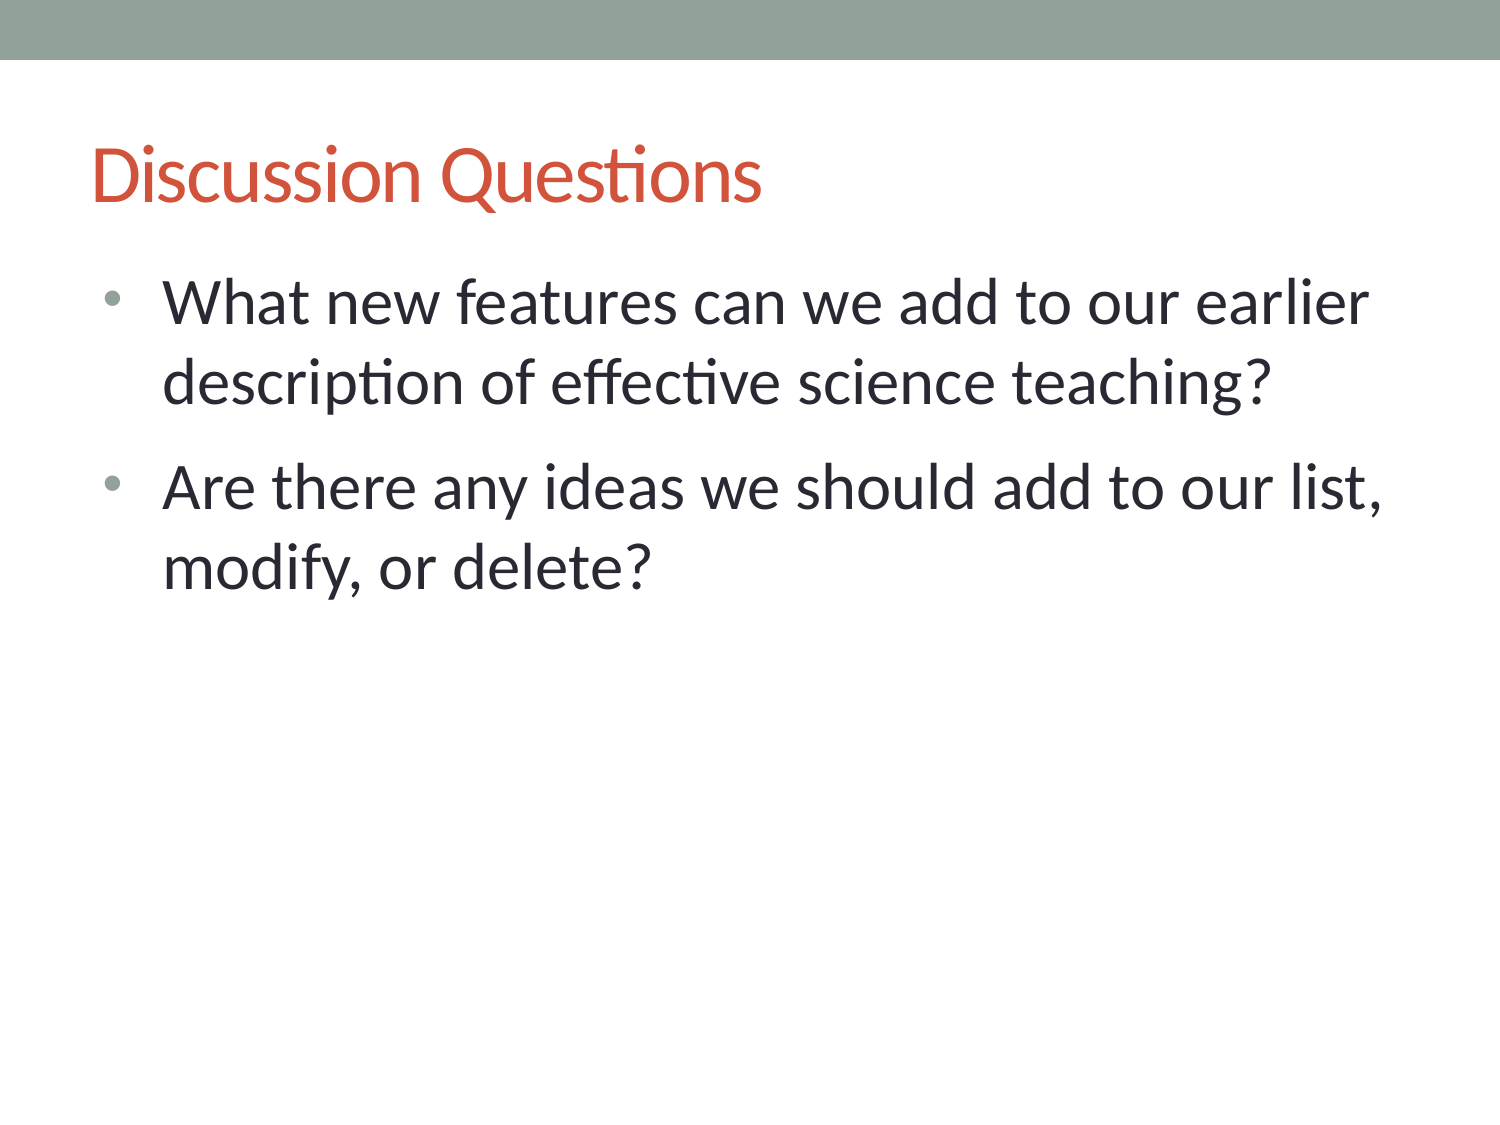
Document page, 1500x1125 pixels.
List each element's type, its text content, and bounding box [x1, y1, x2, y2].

title Discussion Questions [75, 87, 1425, 250]
list What new features can we add to our earlier description of effective science teaching? Are there any ideas we should add to our list, modify, or delete? [87, 249, 1438, 955]
